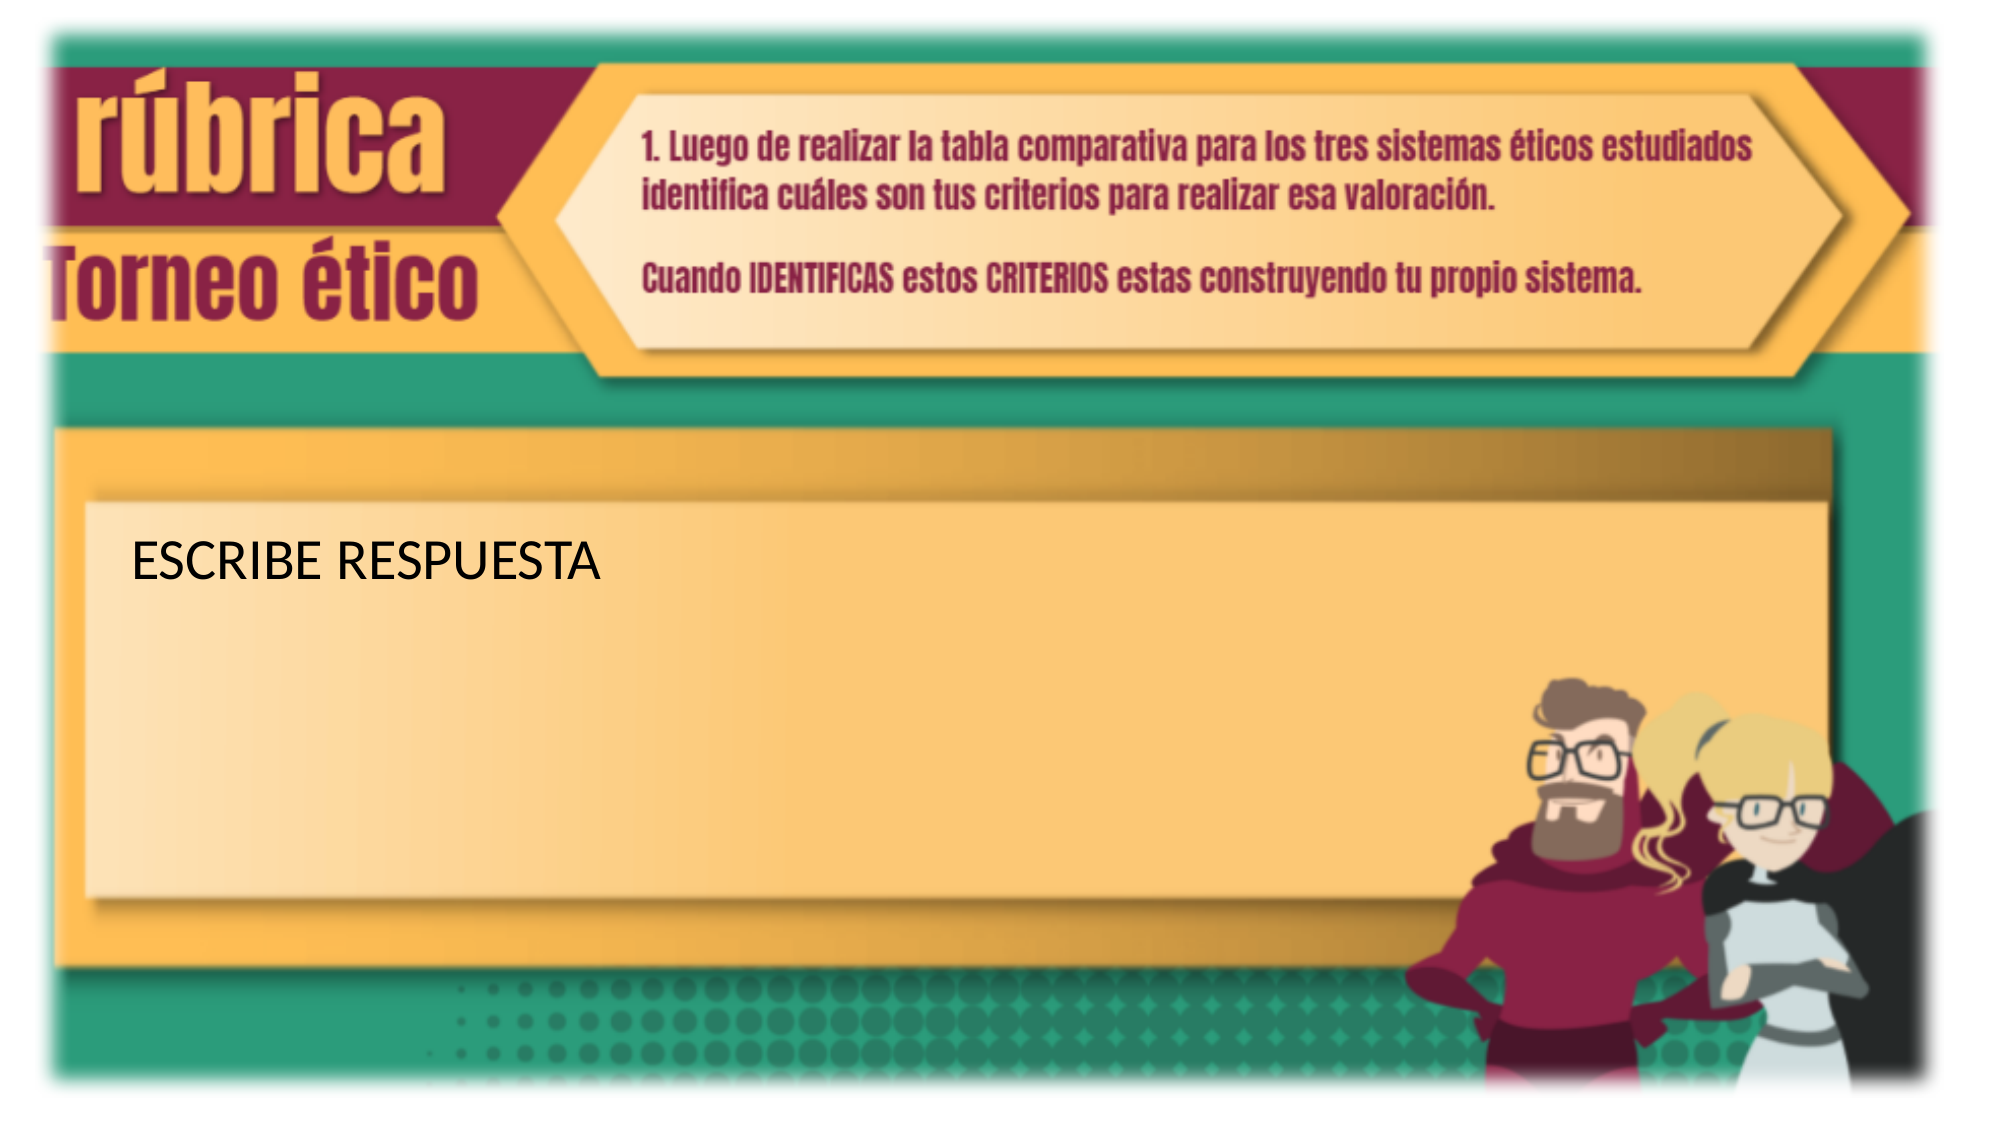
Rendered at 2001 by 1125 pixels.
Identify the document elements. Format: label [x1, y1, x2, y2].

list [35, 17, 1944, 1098]
